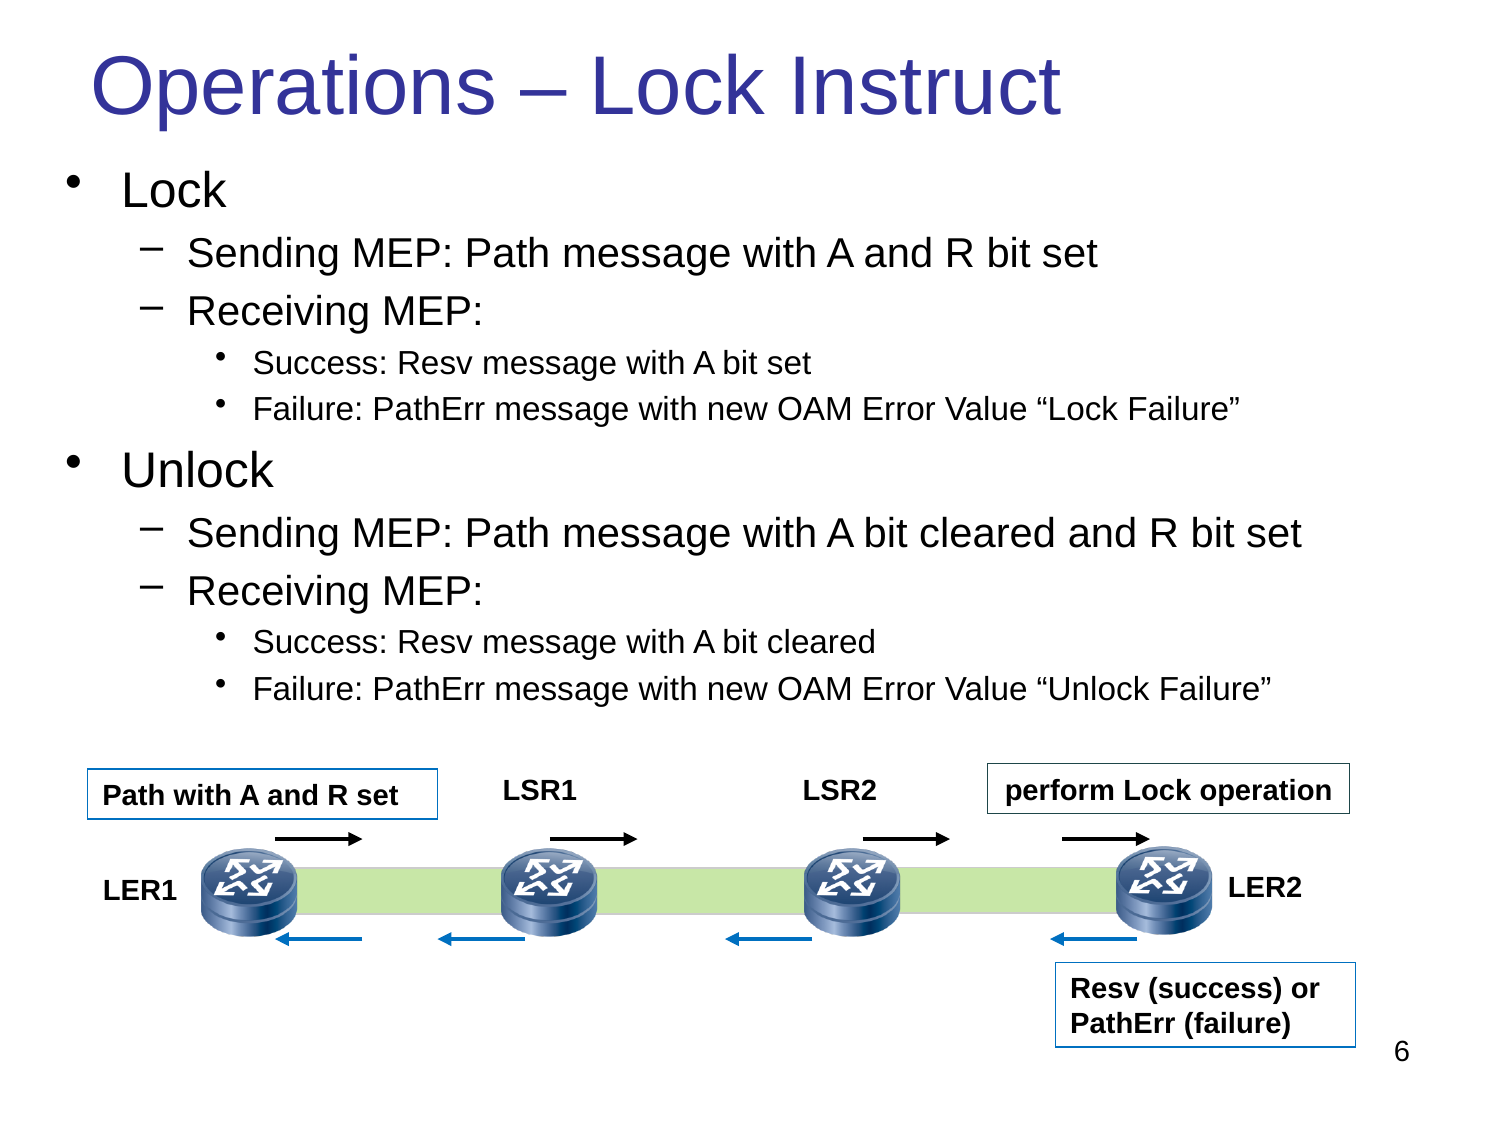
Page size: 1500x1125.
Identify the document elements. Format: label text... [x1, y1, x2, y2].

title Operations – Lock Instruct [74, 0, 1426, 149]
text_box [87, 763, 1356, 1049]
slide_number 6 [1074, 1024, 1426, 1103]
list Lock Sending MEP: Path message with A and R bit set Receiving MEP: Success: Resv message with A bit set Failure: PathErr message with new OAM Error Value “Lock Failure” Unlock Sending MEP: Path message with A bit cleared and R bit set Receiving MEP: Success: Resv message with A bit cleared Failure: PathErr message with new OAM Error Value “Unlock Failure” [49, 149, 1476, 1026]
